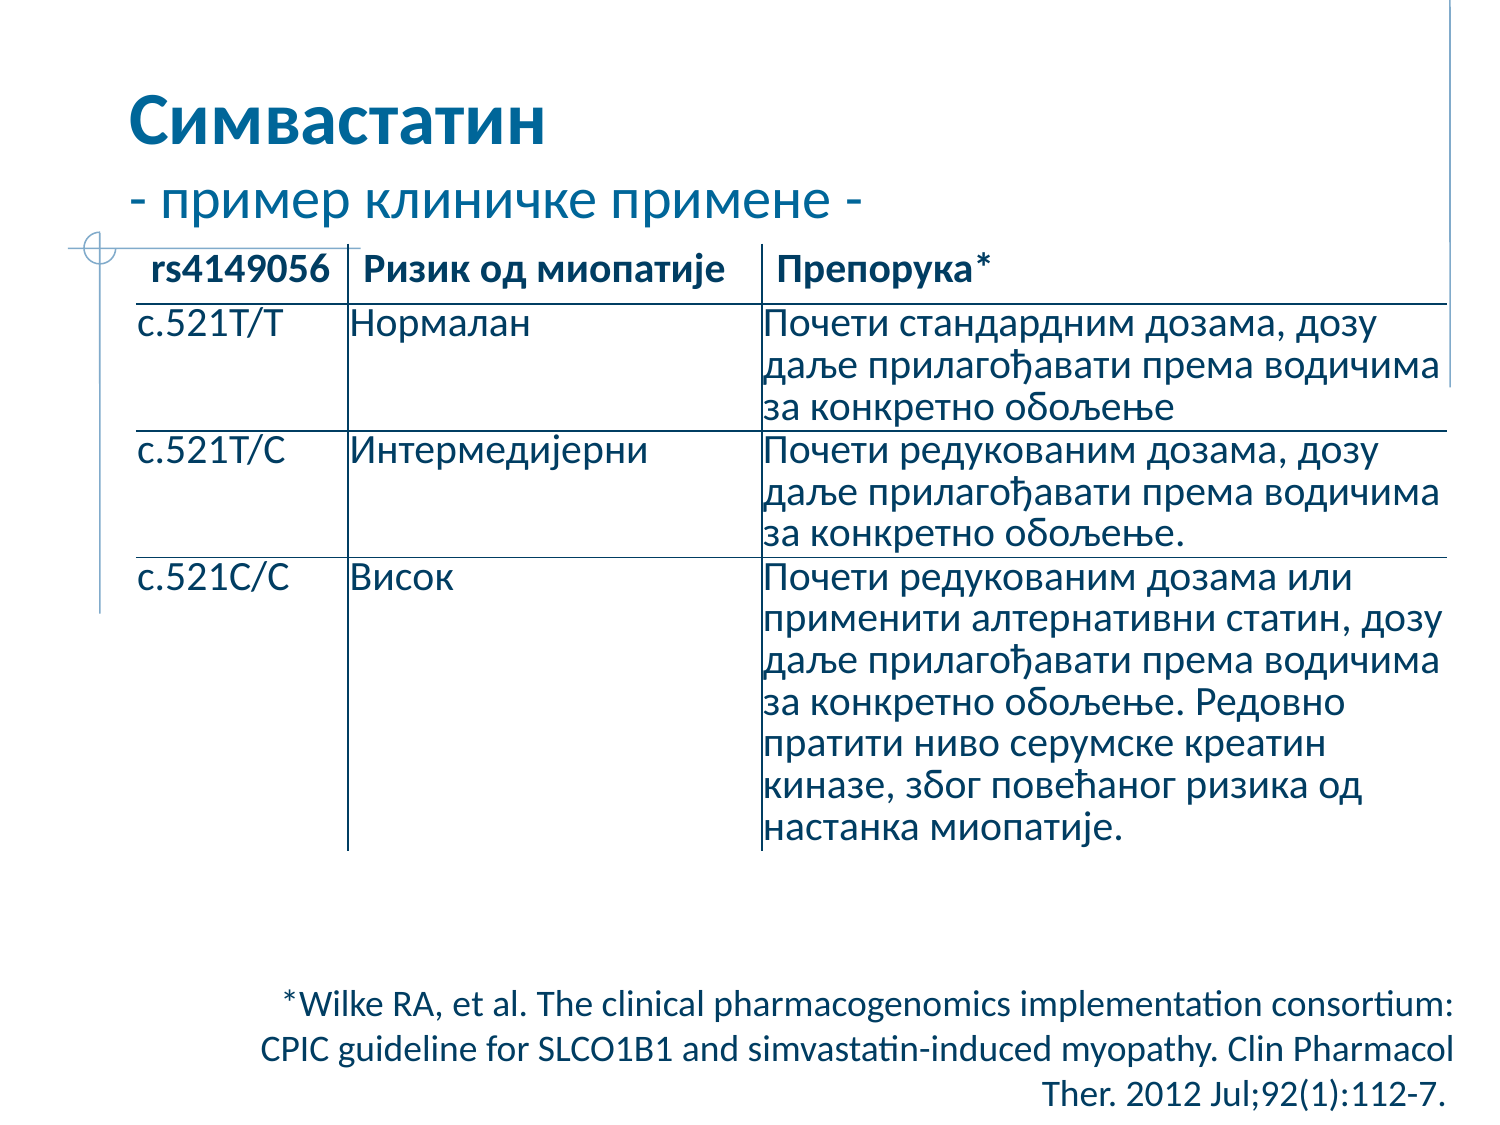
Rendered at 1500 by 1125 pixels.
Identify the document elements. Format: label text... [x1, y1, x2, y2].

table_header Ризик од миопатије [349, 244, 761, 303]
title Симвастатин - пример клиничке примене - [113, 49, 1436, 238]
table_header Препорука* [763, 244, 1447, 303]
table_cell c.521C/C [136, 558, 347, 851]
text_box *Wilke RA, еt al. The clinical pharmacogenomics implementation consortium: CPIC guideline for SLCO1B1 and simvastatin-induced myopathy. Clin Pharmacol Ther. 2012 Jul;92(1):112-7. [147, 971, 1471, 1125]
table_cell c.521T/T [136, 305, 347, 430]
table_cell Интермедијерни [349, 432, 761, 557]
table_header rs4149056 [136, 244, 347, 303]
table_cell c.521T/C [136, 432, 347, 557]
table_cell Почети редукованим дозама, дозу даље прилагођавати према водичима за конкретно обољење. [763, 432, 1447, 557]
table_cell Висок [349, 558, 761, 851]
table_cell Почети редукованим дозама или применити алтернативни статин, дозу даље прилагођавати према водичима за конкретно обољење. Редовно пратити ниво серумске креатин киназе, због повећаног ризика од настанка миопатије. [763, 558, 1447, 851]
table_cell Нормалан [349, 305, 761, 430]
table_cell Почети стандардним дозама, дозу даље прилагођавати према водичима за конкретно обољење [763, 305, 1447, 430]
